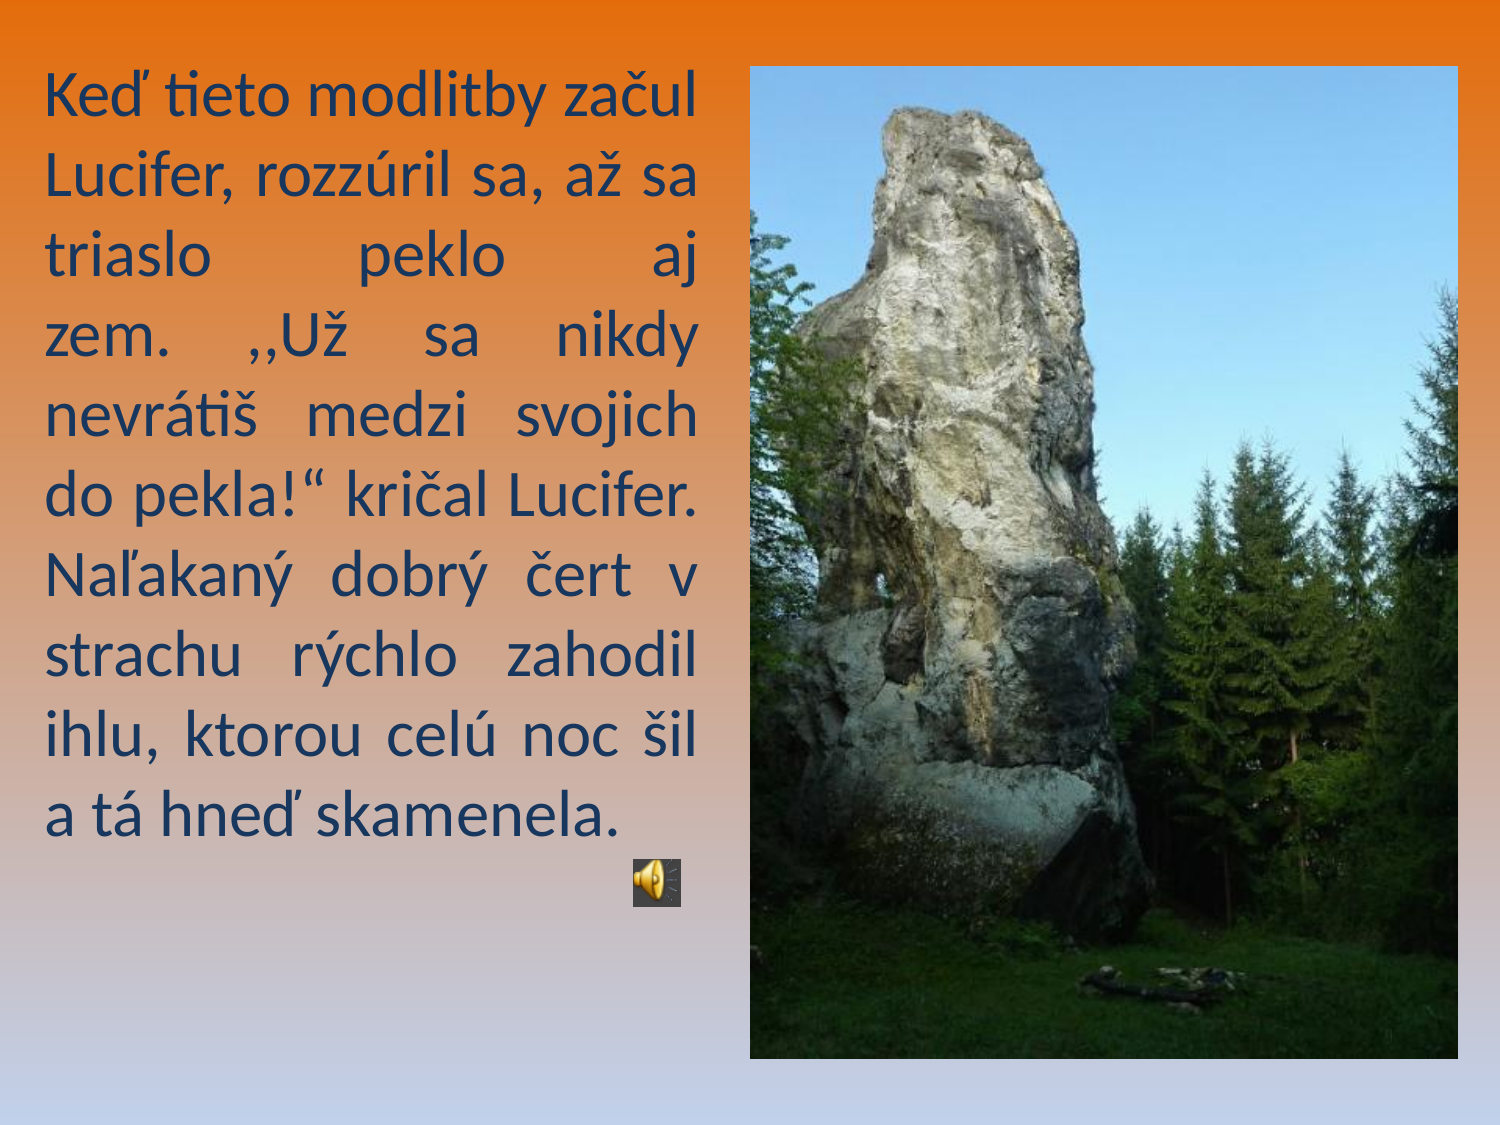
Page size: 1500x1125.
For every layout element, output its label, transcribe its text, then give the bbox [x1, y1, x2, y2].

picture [749, 66, 1458, 1059]
text_box Keď tieto modlitby začul Lucifer, rozzúril sa, až sa triaslo peklo aj zem. ,,Už sa nikdy nevrátiš medzi svojich do pekla!“ kričal Lucifer. Naľakaný dobrý čert v strachu rýchlo zahodil ihlu, ktorou celú noc šil a tá hneď skamenela. [29, 42, 715, 858]
picture [631, 857, 683, 909]
